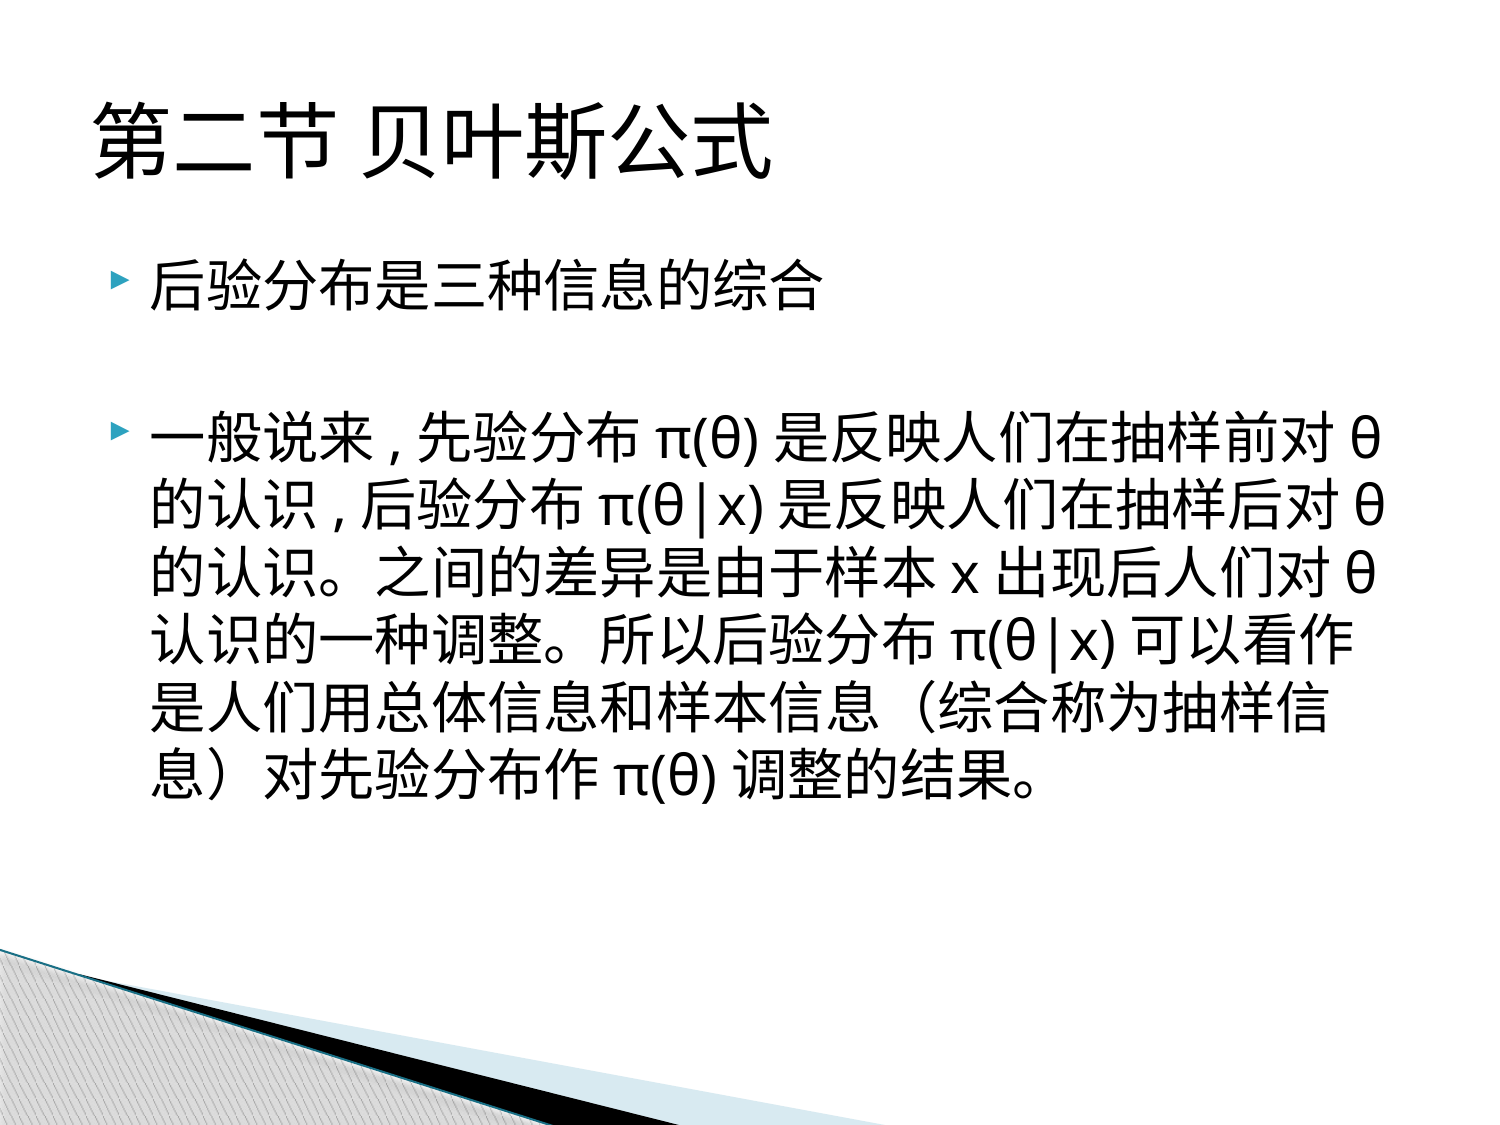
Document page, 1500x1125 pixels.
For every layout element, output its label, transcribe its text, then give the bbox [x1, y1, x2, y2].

title 第二节 贝叶斯公式 [75, 45, 1425, 233]
list 后验分布是三种信息的综合 一般说来,先验分布π(θ)是反映人们在抽样前对θ的认识,后验分布π(θ|x)是反映人们在抽样后对θ的认识。之间的差异是由于样本x出现后人们对θ认识的一种调整。所以后验分布π(θ|x)可以看作是人们用总体信息和样本信息（综合称为抽样信息）对先验分布作π(θ)调整的结果。 [75, 243, 1425, 986]
